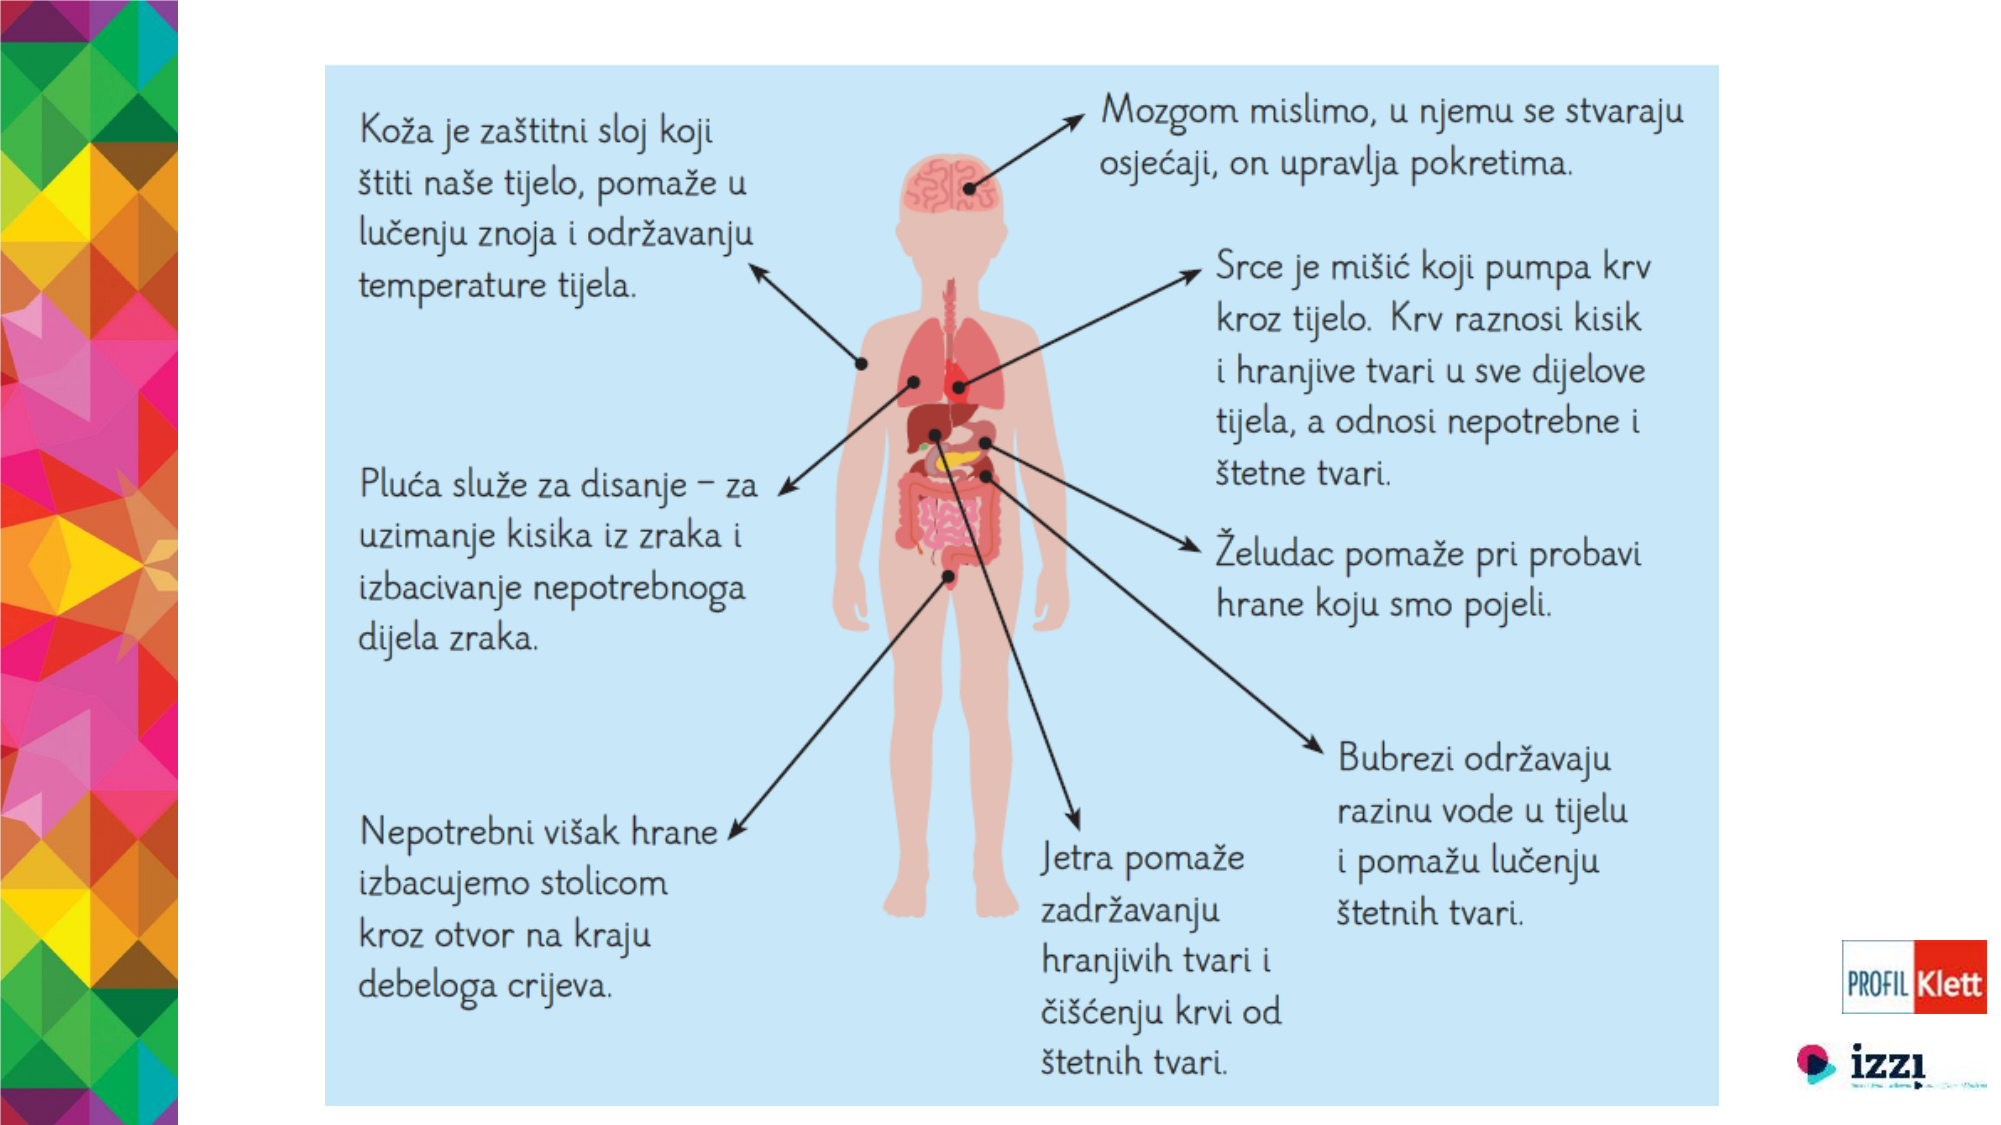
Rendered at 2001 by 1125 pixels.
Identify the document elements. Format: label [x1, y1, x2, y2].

picture [1797, 1042, 1987, 1091]
picture [325, 62, 1719, 1107]
picture [1, 2, 178, 1124]
picture [1842, 940, 1987, 1014]
